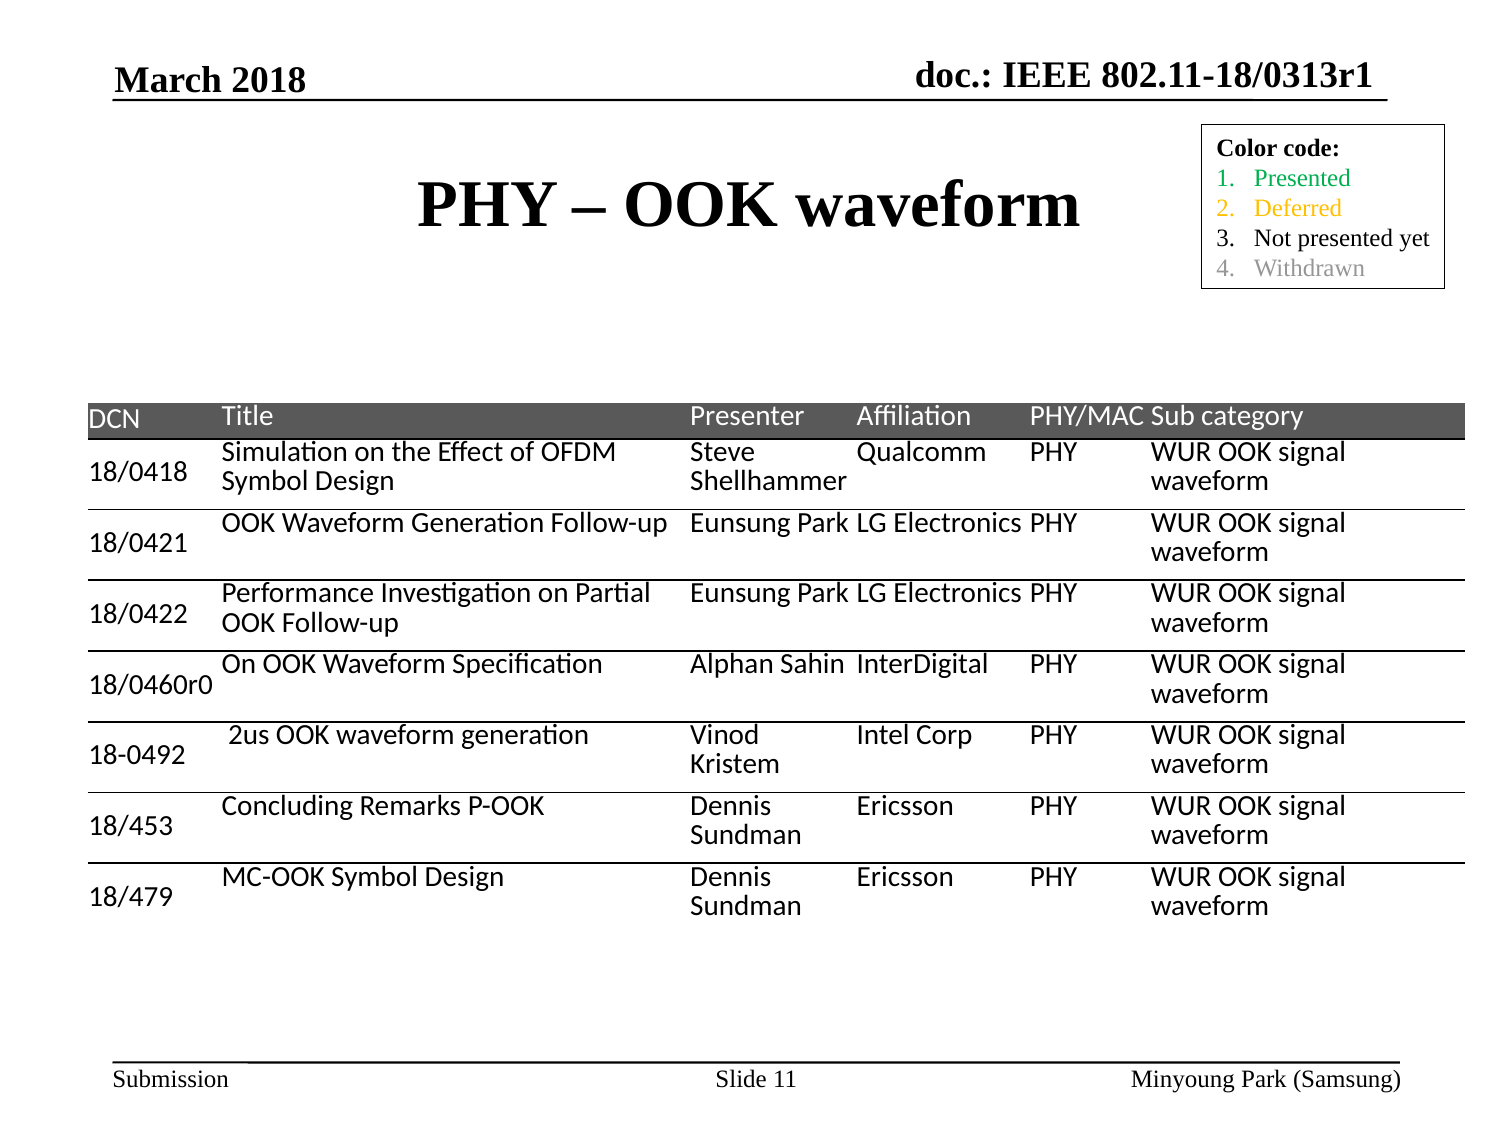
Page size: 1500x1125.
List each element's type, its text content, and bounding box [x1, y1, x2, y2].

table_cell LG Electronics [856, 510, 1029, 579]
table_cell PHY [1029, 581, 1150, 650]
table_cell WUR OOK signal waveform [1150, 793, 1465, 862]
table_cell WUR OOK signal waveform [1150, 864, 1465, 934]
slide_number Slide 11 [712, 1061, 800, 1093]
table_cell Eunsung Park [689, 581, 856, 650]
table_cell On OOK Waveform Specification [221, 652, 689, 721]
table_header Title [221, 403, 689, 438]
table_cell Dennis Sundman [689, 793, 856, 862]
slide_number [114, 54, 335, 101]
table_header PHY/MAC [1029, 403, 1150, 438]
table_cell PHY [1029, 723, 1150, 792]
table_cell Concluding Remarks P-OOK [221, 793, 689, 862]
table_cell PHY [1029, 510, 1150, 579]
text_box Color code: Presented Deferred Not presented yet Withdrawn [1201, 124, 1445, 289]
table_cell MC-OOK Symbol Design [221, 864, 689, 934]
table_cell 2us OOK waveform generation [221, 723, 689, 792]
table_cell Dennis Sundman [689, 864, 856, 934]
title PHY – OOK waveform [112, 112, 1388, 288]
table_cell 18/0422 [88, 581, 221, 650]
table_cell WUR OOK signal waveform [1150, 723, 1465, 792]
table_cell LG Electronics [856, 581, 1029, 650]
table_cell WUR OOK signal waveform [1150, 510, 1465, 579]
table_cell Ericsson [856, 793, 1029, 862]
table_cell WUR OOK signal waveform [1150, 440, 1465, 509]
table_cell OOK Waveform Generation Follow-up [221, 510, 689, 579]
table_header Presenter [689, 403, 856, 438]
table_cell WUR OOK signal waveform [1150, 652, 1465, 721]
table_cell PHY [1029, 652, 1150, 721]
footer Minyoung Park (Samsung) [949, 1061, 1402, 1093]
table_cell PHY [1029, 864, 1150, 934]
table_cell WUR OOK signal waveform [1150, 581, 1465, 650]
table_cell PHY [1029, 793, 1150, 862]
table_cell 18-0492 [88, 723, 221, 792]
table_cell Qualcomm [856, 440, 1029, 509]
table_header Affiliation [856, 403, 1029, 438]
table_cell 18/479 [88, 864, 221, 934]
table_cell Ericsson [856, 864, 1029, 934]
table_cell Simulation on the Effect of OFDM Symbol Design [221, 440, 689, 509]
table_cell 18/0421 [88, 510, 221, 579]
table_cell Steve Shellhammer [689, 440, 856, 509]
table_cell Intel Corp [856, 723, 1029, 792]
table_cell Performance Investigation on Partial OOK Follow-up [221, 581, 689, 650]
table_cell PHY [1029, 440, 1150, 509]
table_cell 18/0418 [88, 440, 221, 509]
table_cell 18/453 [88, 793, 221, 862]
table_cell Eunsung Park [689, 510, 856, 579]
table_header DCN [88, 403, 221, 438]
table_cell Alphan Sahin [689, 652, 856, 721]
table_cell InterDigital [856, 652, 1029, 721]
table_cell Vinod Kristem [689, 723, 856, 792]
table_header Sub category [1150, 403, 1465, 438]
table_cell 18/0460r0 [88, 652, 221, 721]
